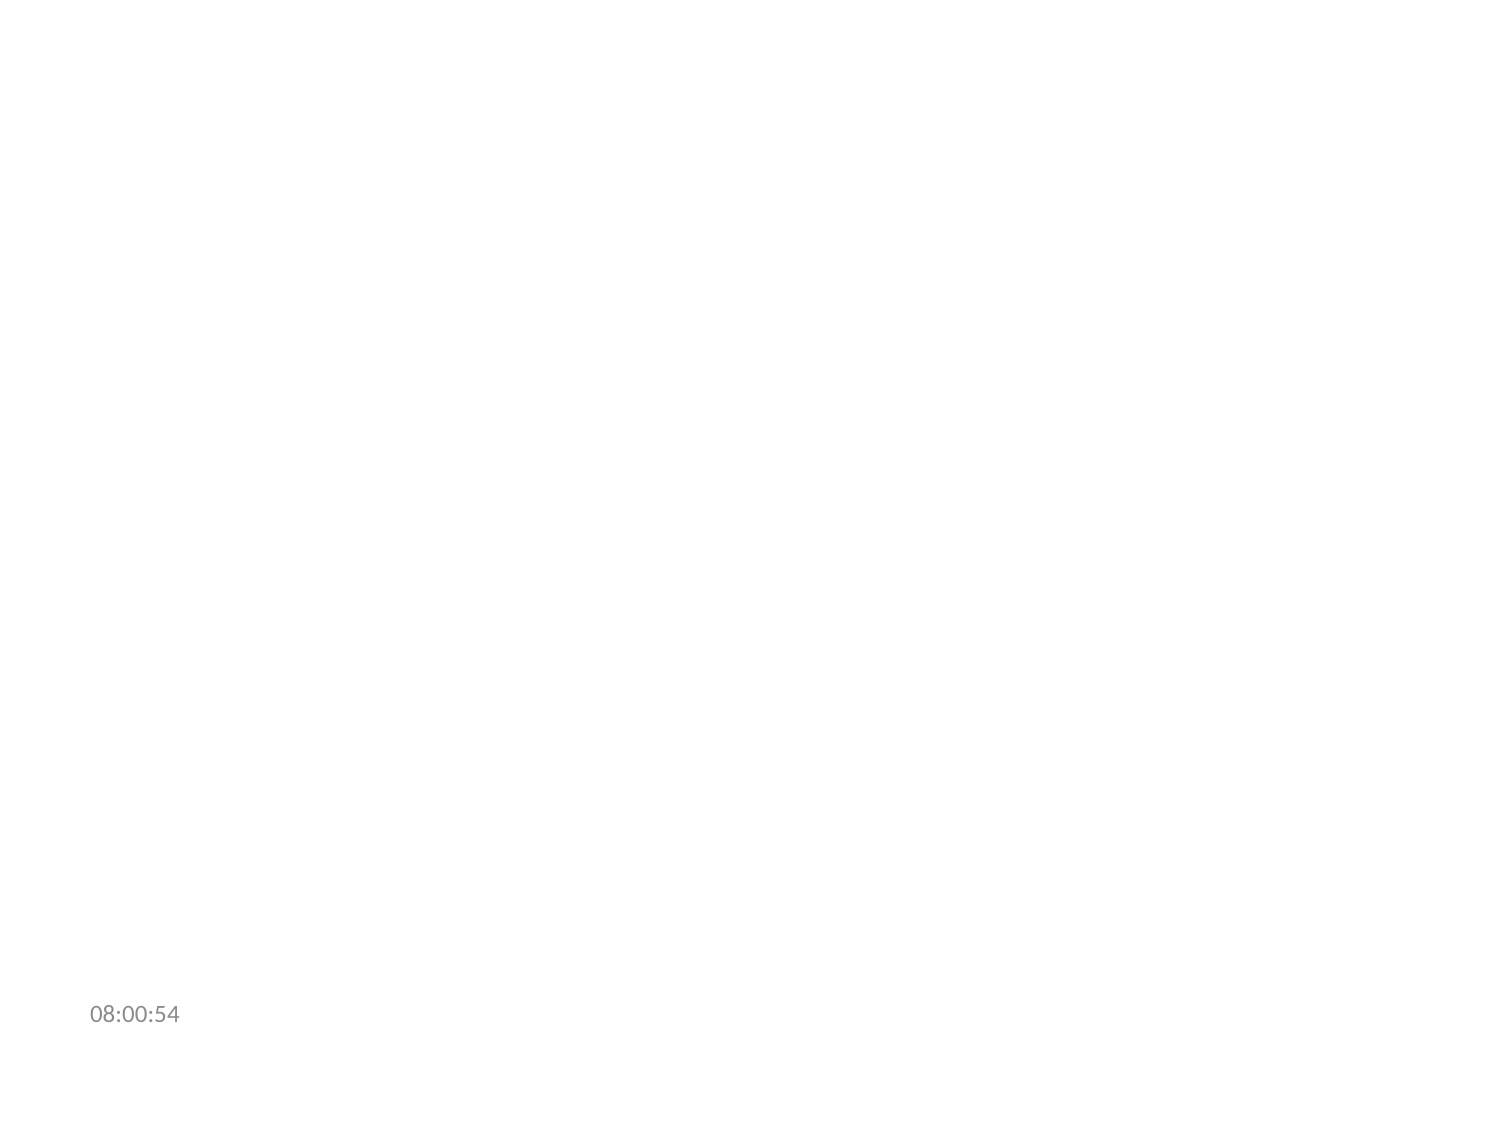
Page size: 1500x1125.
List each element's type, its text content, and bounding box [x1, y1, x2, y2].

text_box 15:35:09 [75, 982, 425, 1043]
